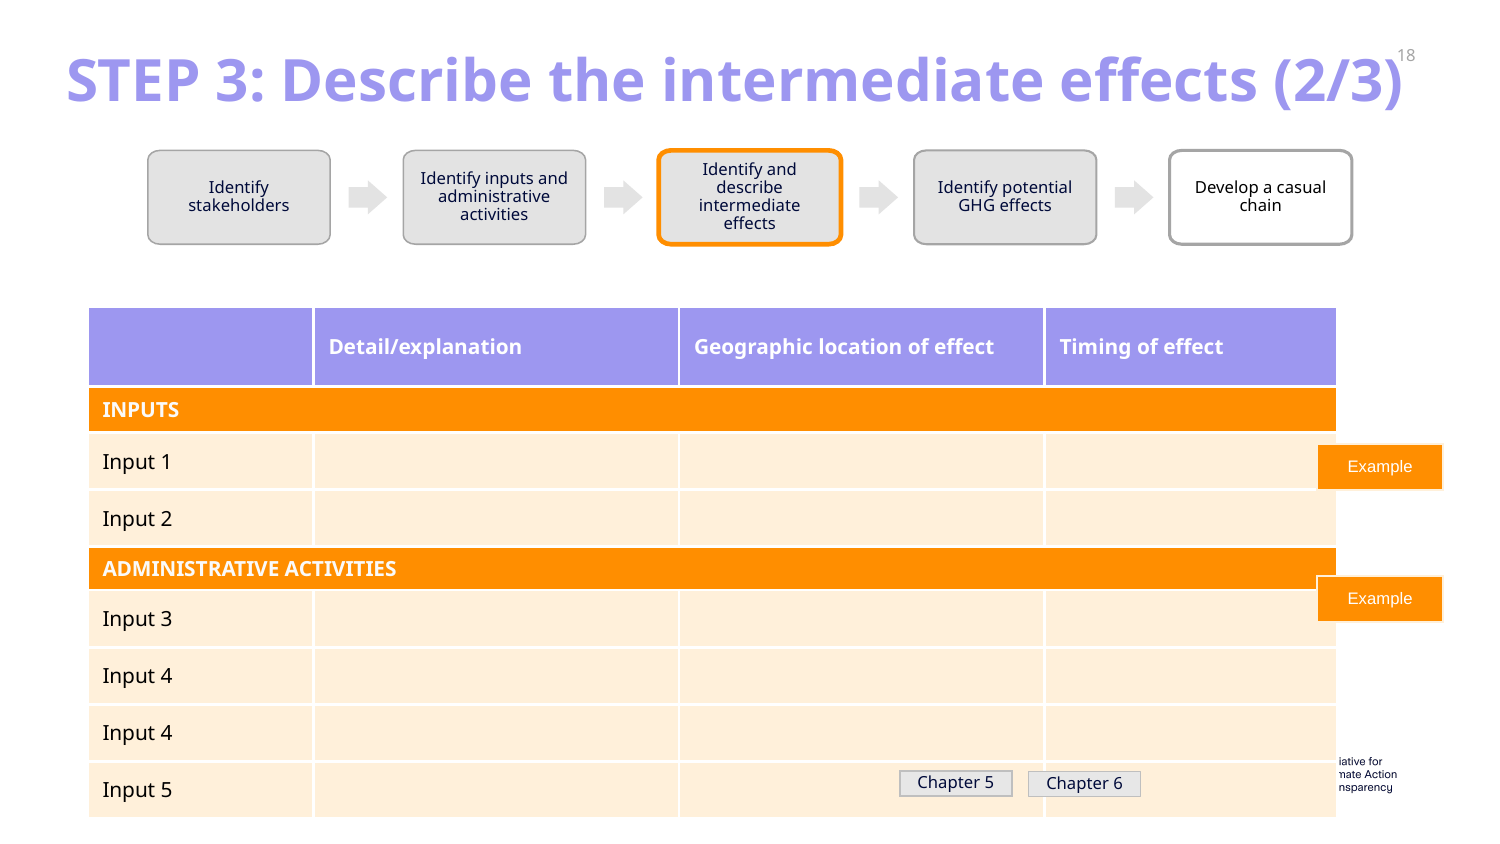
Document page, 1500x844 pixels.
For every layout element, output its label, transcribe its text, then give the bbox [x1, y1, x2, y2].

table_cell [1046, 591, 1336, 646]
table_cell [1046, 763, 1336, 817]
table_cell [315, 706, 678, 760]
picture [1171, 724, 1430, 824]
text_box Develop a casual chain [1169, 150, 1352, 245]
table_cell [315, 491, 678, 545]
table_cell [1046, 706, 1336, 760]
table_cell [315, 591, 678, 646]
text_box Identify potential GHG effects [914, 150, 1097, 245]
text_box Example [1317, 575, 1443, 622]
table_cell Input 5 [89, 763, 312, 817]
table_header Geographic location of effect [680, 308, 1043, 385]
table_cell [680, 706, 1043, 760]
table_cell Input 4 [89, 706, 312, 760]
table_cell [1046, 649, 1336, 703]
text_box Identify stakeholders [147, 150, 331, 245]
table_cell Input 2 [89, 491, 312, 545]
table_cell Input 4 [89, 649, 312, 703]
title STEP 3: Describe the intermediate effects (2/3) [51, 35, 1449, 130]
table_cell ADMINISTRATIVE ACTIVITIES [89, 548, 1336, 589]
text_box [1114, 180, 1154, 215]
text_box [896, 771, 1009, 797]
text_box [1028, 770, 1141, 796]
text_box Example [1317, 444, 1443, 490]
table_cell [1046, 434, 1336, 488]
text_box [604, 180, 643, 215]
table_header [89, 308, 312, 385]
text_box Identify inputs and administrative activities [403, 150, 586, 245]
table_header Detail/explanation [315, 308, 678, 385]
table_cell [680, 591, 1043, 646]
table_cell [680, 491, 1043, 545]
list Chapter 5 [900, 770, 1012, 796]
table_cell [315, 649, 678, 703]
text_box [348, 180, 388, 215]
table_cell Input 1 [89, 434, 312, 488]
table_cell [315, 434, 678, 488]
table_cell [680, 649, 1043, 703]
table_cell [680, 763, 1043, 817]
table_header Timing of effect [1046, 308, 1336, 385]
table_cell Input 3 [89, 591, 312, 646]
text_box Identify and describe intermediate effects [658, 150, 841, 245]
table_cell [315, 763, 678, 817]
table_cell INPUTS [89, 388, 1336, 431]
text_box [1009, 771, 1015, 797]
text_box [859, 180, 899, 215]
table_cell [680, 434, 1043, 488]
table_cell [1046, 491, 1336, 545]
